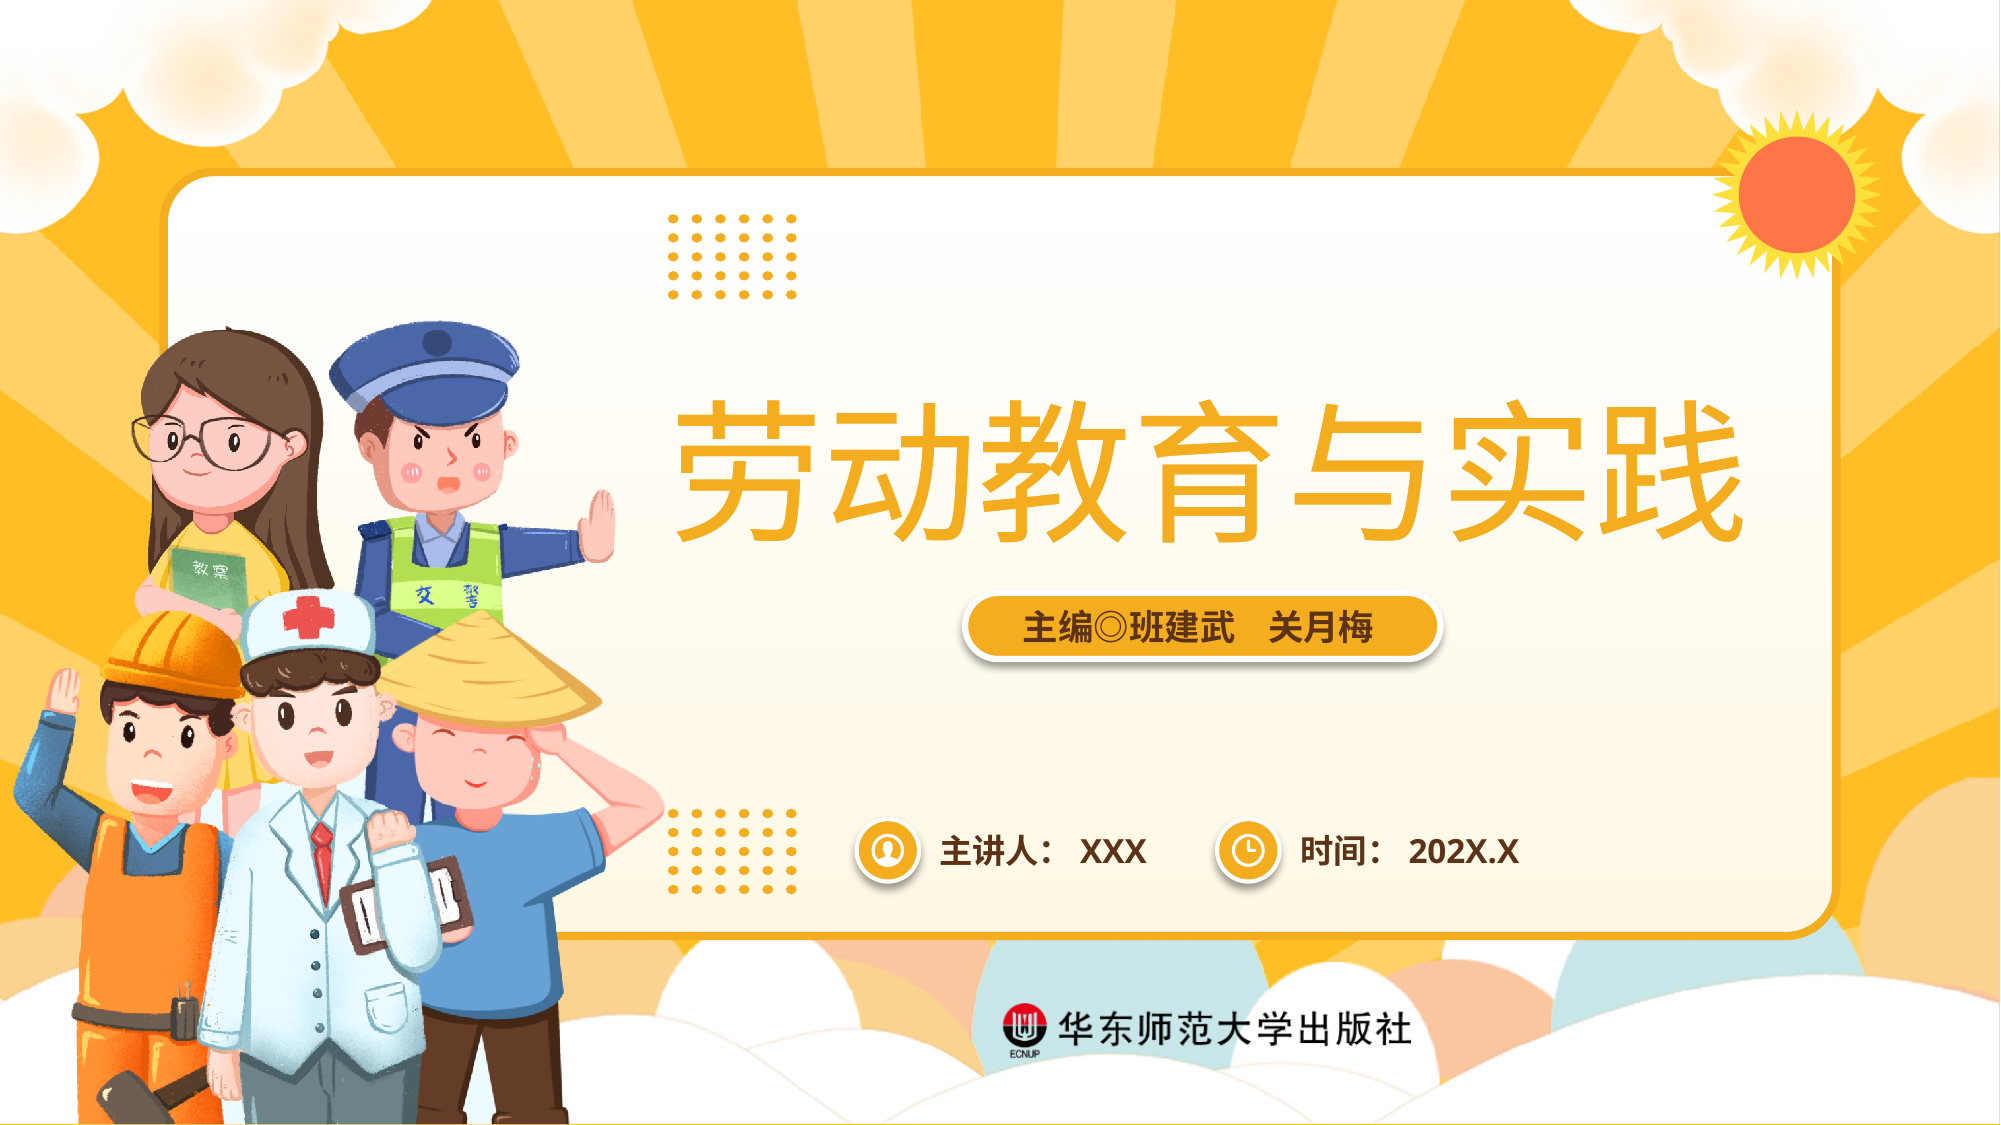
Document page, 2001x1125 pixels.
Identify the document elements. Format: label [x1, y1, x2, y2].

text_box [856, 819, 1551, 882]
text_box [1711, 109, 1883, 280]
picture [0, 0, 2000, 1125]
